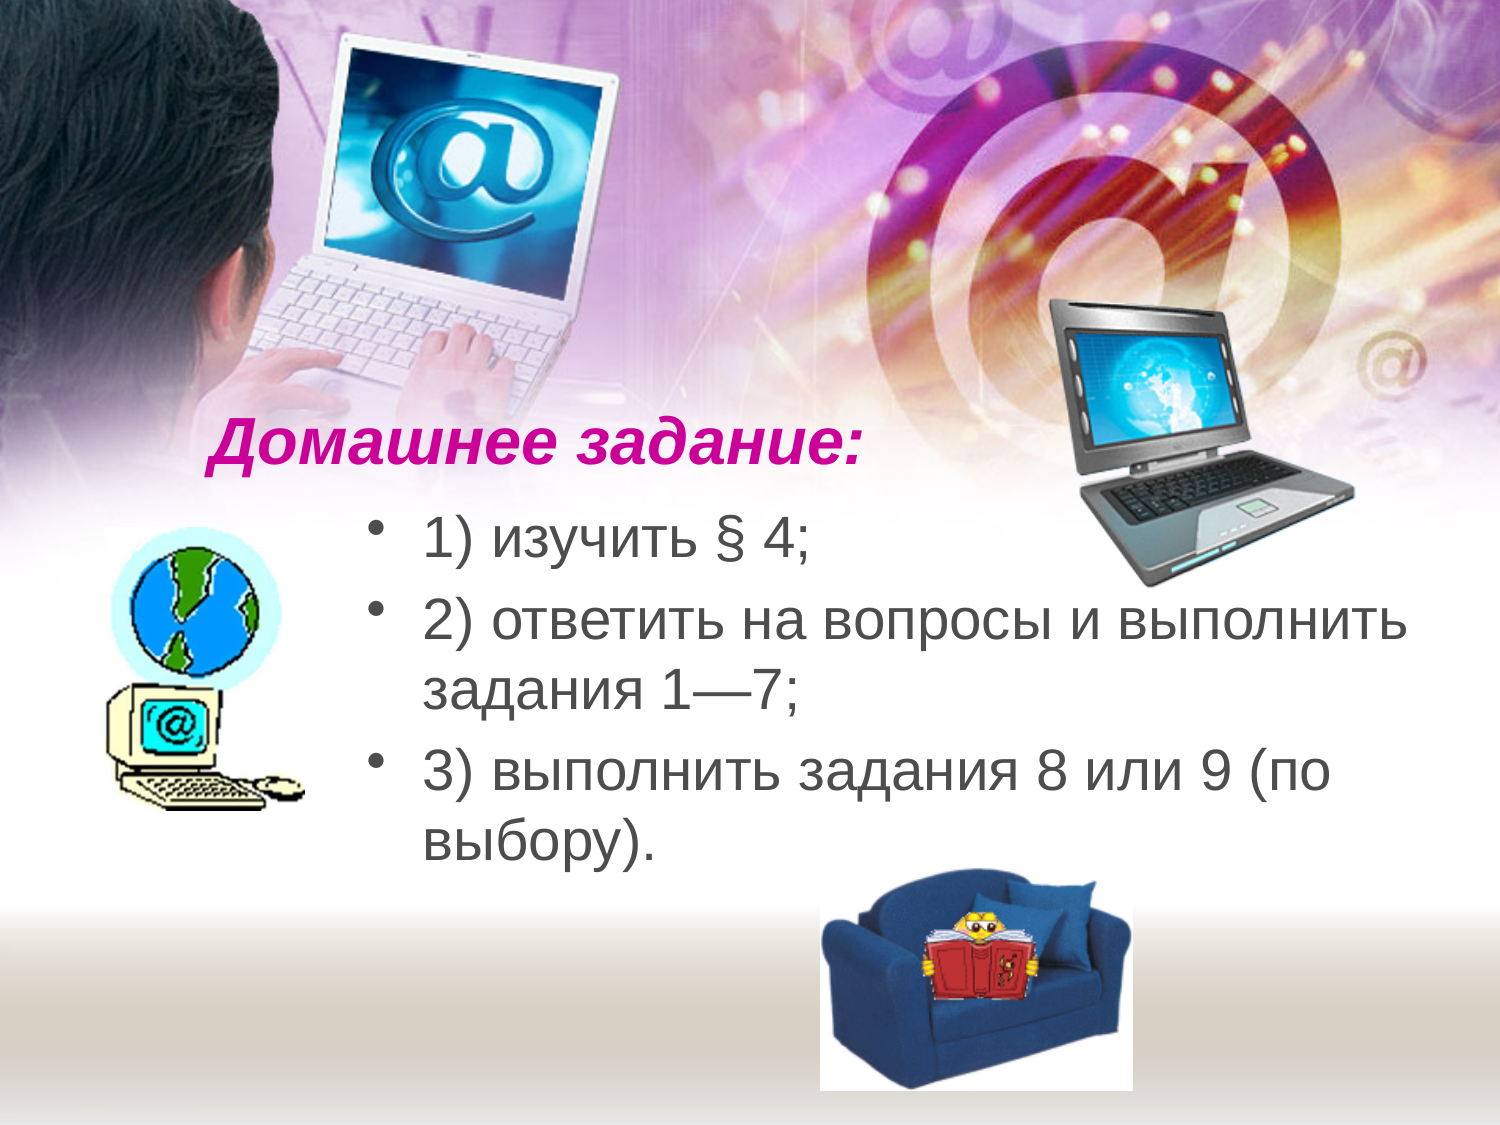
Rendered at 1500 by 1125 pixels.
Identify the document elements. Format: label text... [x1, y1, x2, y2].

title Домашнее задание: [194, 396, 1025, 480]
picture [0, 0, 1500, 1091]
list 1) изучить § 4; 2) ответить на вопросы и выполнить задания 1—7; 3) выполнить задания 8 или 9 (по выбору). [351, 491, 1448, 880]
